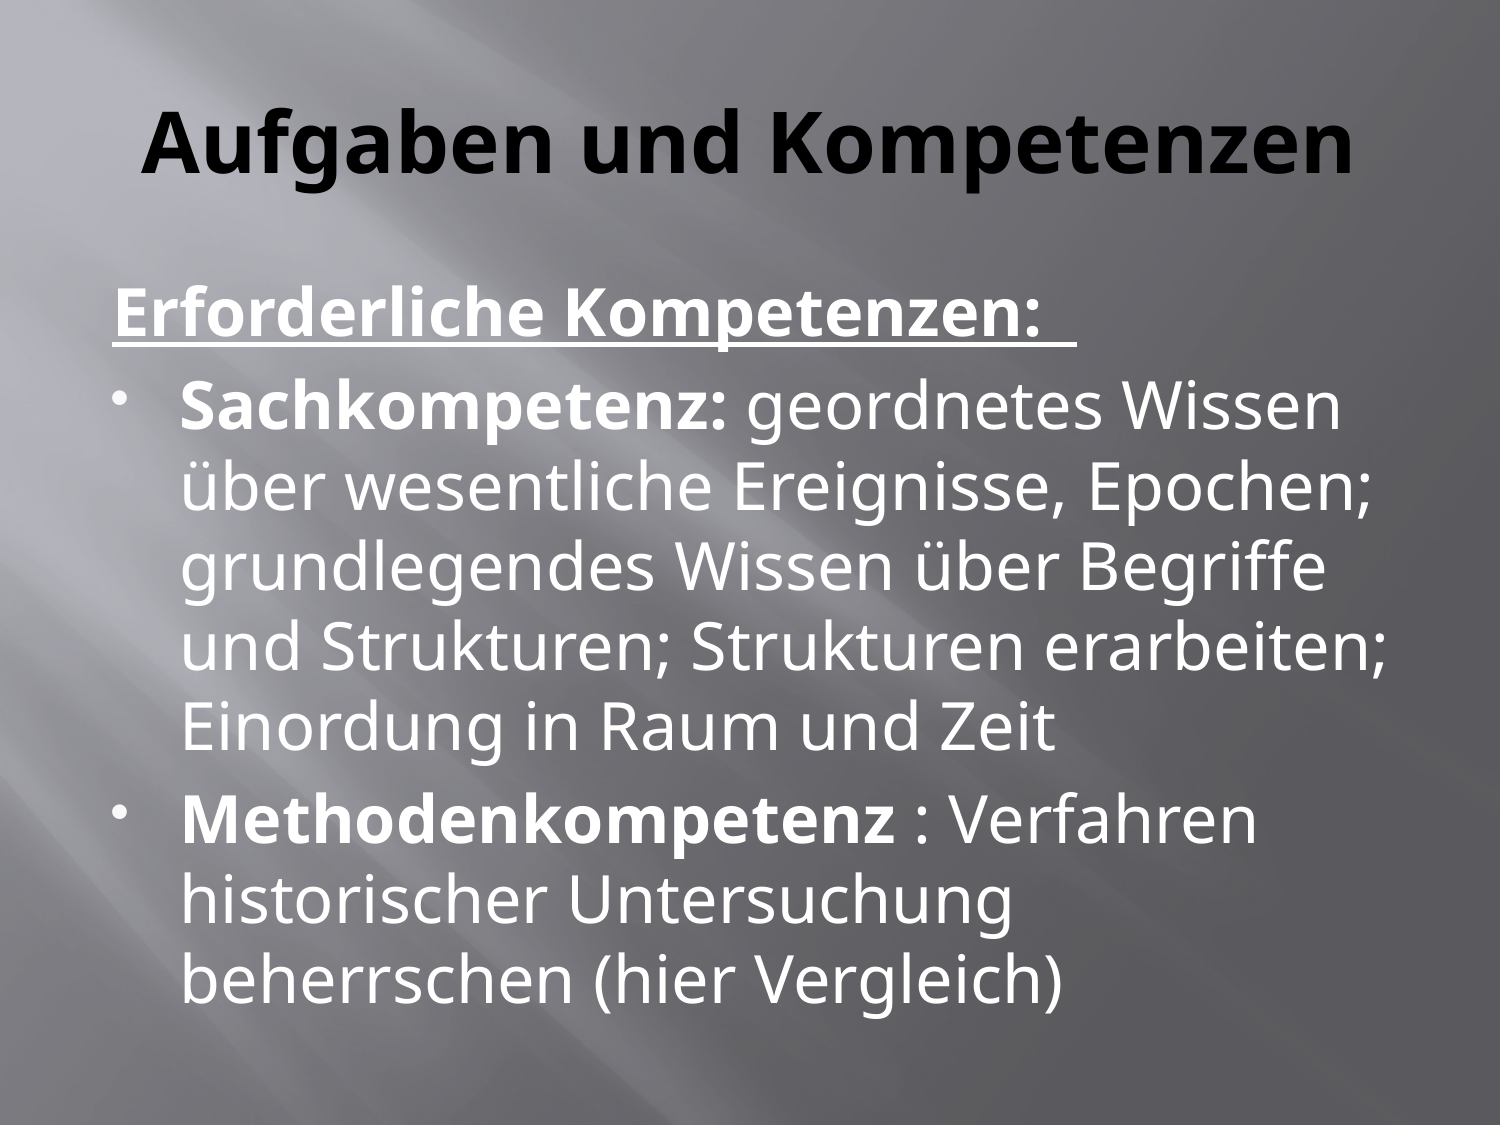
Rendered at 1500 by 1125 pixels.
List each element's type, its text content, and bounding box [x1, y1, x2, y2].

list Erforderliche Kompetenzen: Sachkompetenz: geordnetes Wissen über wesentliche Ereignisse, Epochen; grundlegendes Wissen über Begriffe und Strukturen; Strukturen erarbeiten; Einordung in Raum und Zeit Methodenkompetenz : Verfahren historischer Untersuchung beherrschen (hier Vergleich) [75, 262, 1425, 1035]
title Aufgaben und Kompetenzen [75, 45, 1425, 233]
